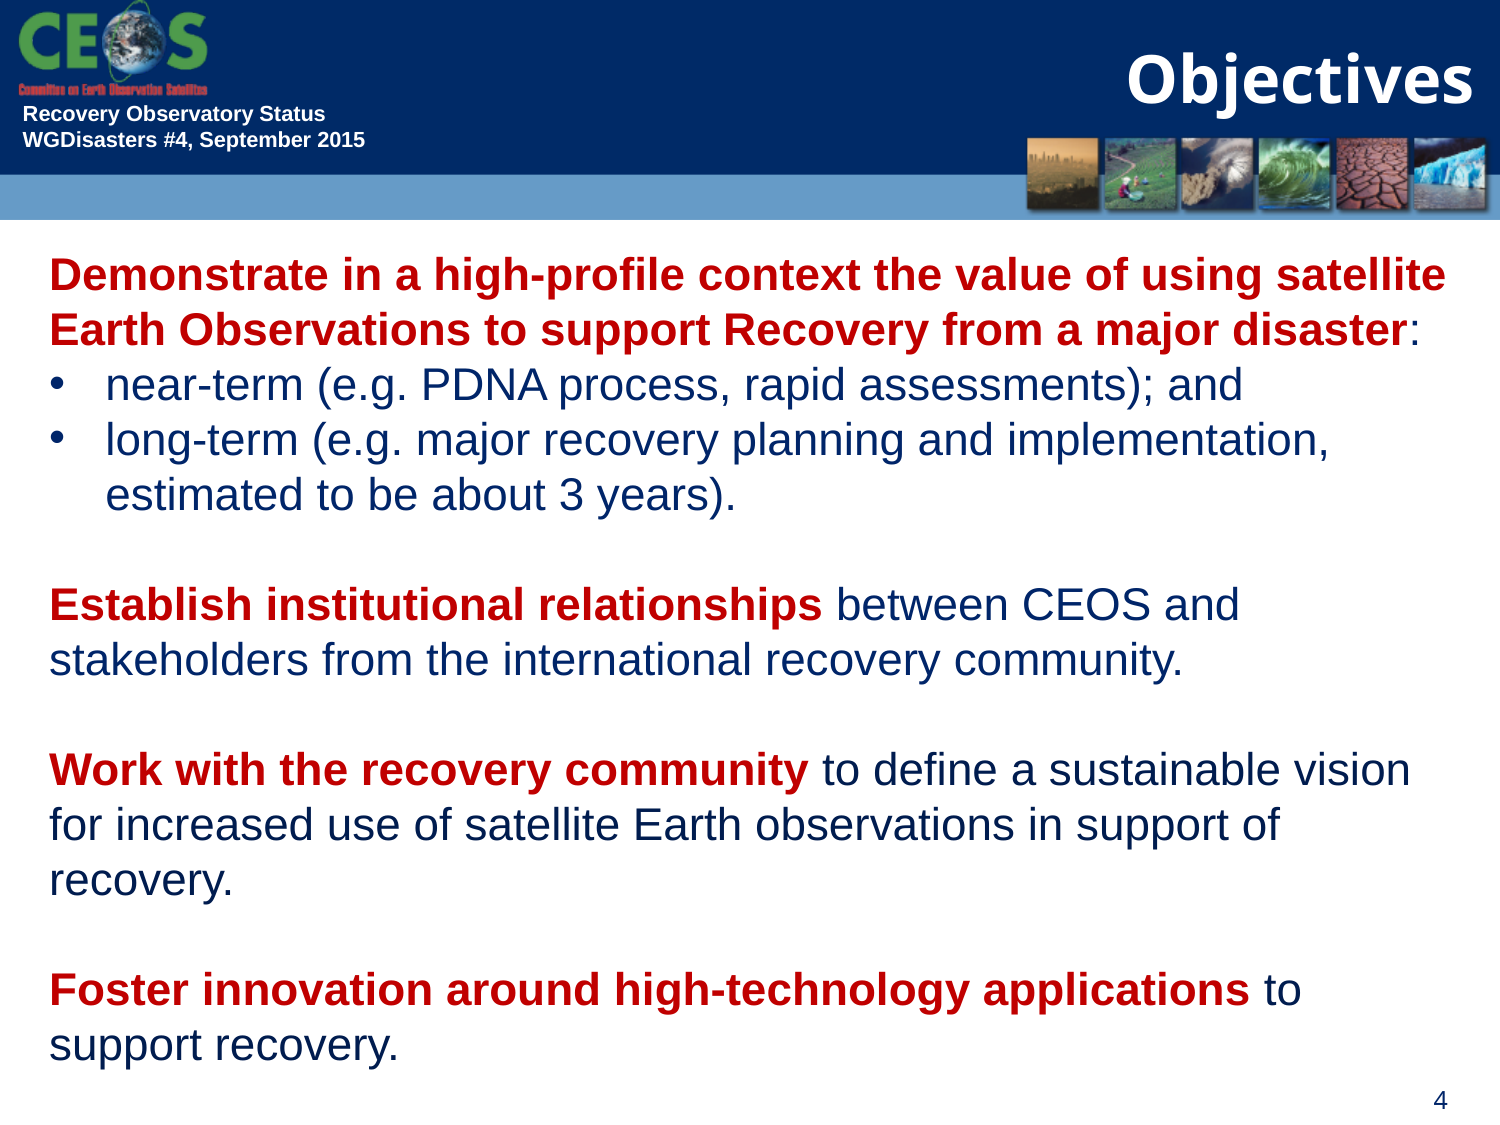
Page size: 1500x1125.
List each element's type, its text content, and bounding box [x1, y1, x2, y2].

text_box Objectives [336, 16, 1491, 138]
text_box Demonstrate in a high-profile context the value of using satellite Earth Observations to support Recovery from a major disaster: near-term (e.g. PDNA process, rapid assessments); and long-term (e.g. major recovery planning and implementation, estimated to be about 3 years). Establish institutional relationships between CEOS and stakeholders from the international recovery community. Work with the recovery community to define a sustainable vision for increased use of satellite Earth observations in support of recovery. Foster innovation around high-technology applications to support recovery. [34, 237, 1465, 1077]
picture [0, 0, 1500, 220]
slide_number 4 [1194, 1077, 1463, 1112]
